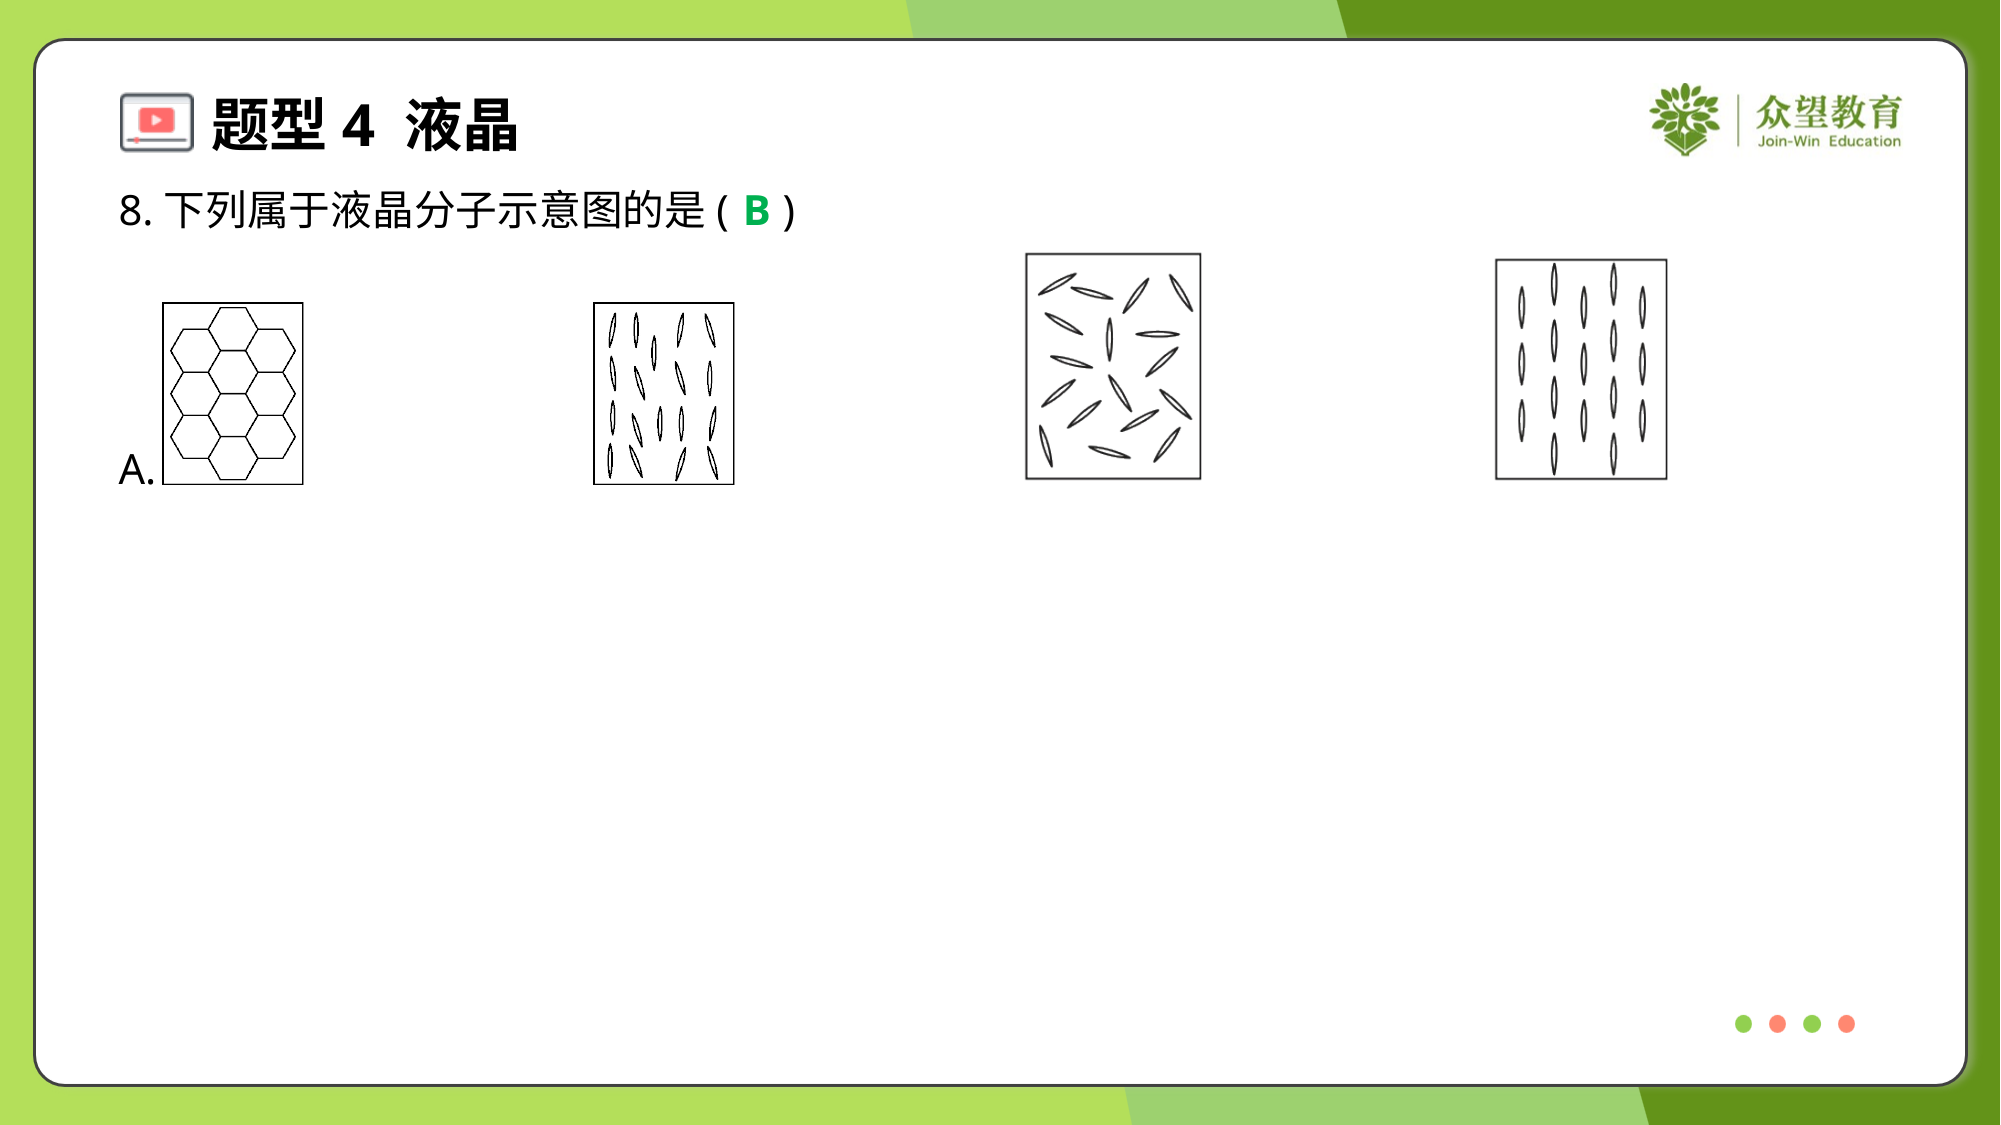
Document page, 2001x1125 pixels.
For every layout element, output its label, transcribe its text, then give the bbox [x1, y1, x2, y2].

text_box 8.下列属于液晶分子示意图的是( ) [118, 158, 727, 226]
picture [0, 0, 2000, 1125]
text_box B [727, 158, 787, 226]
text_box A. B. C. D. [1206, 247, 1882, 484]
text_box A. B. C. D. [118, 247, 1019, 484]
text_box 8.下列属于液晶分子示意图的是( ) [787, 158, 1883, 226]
